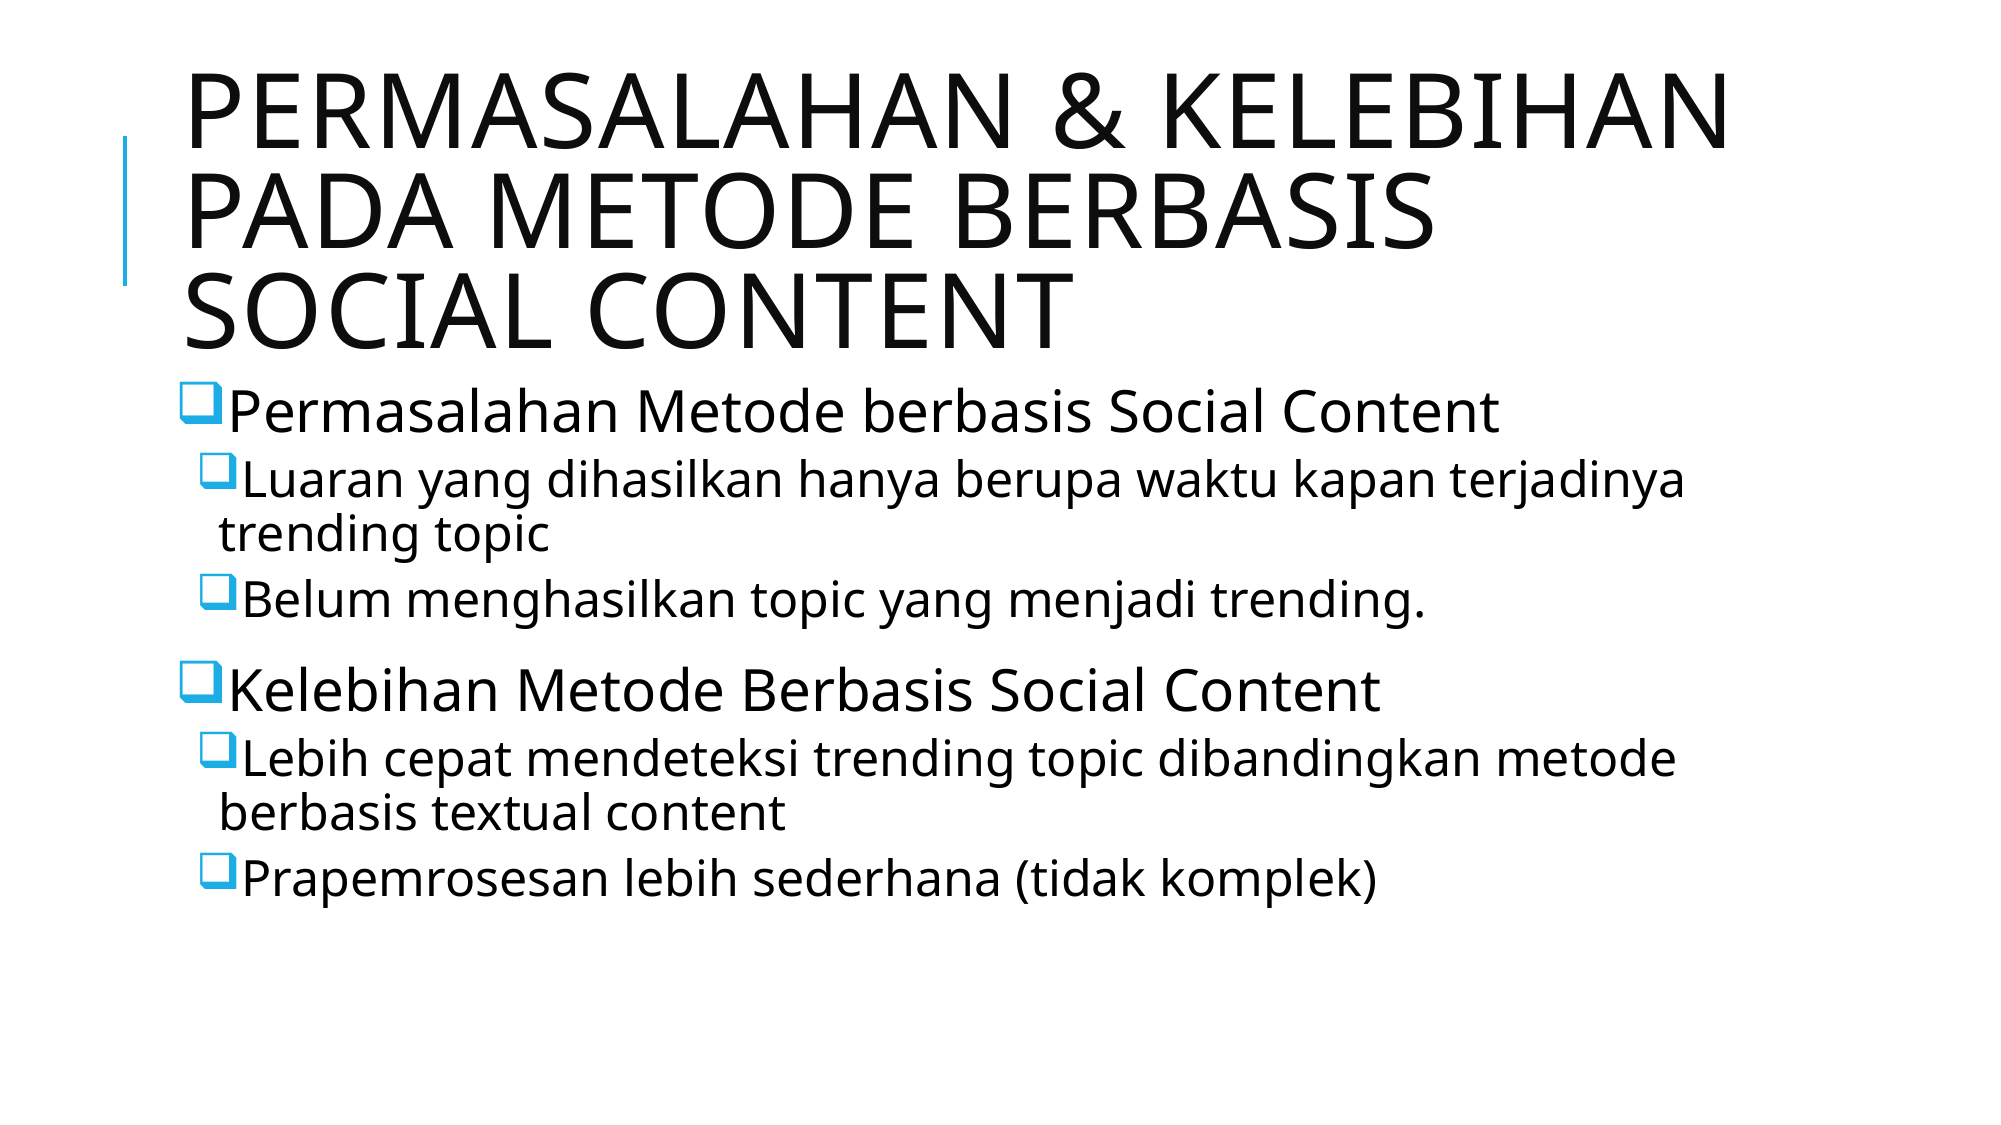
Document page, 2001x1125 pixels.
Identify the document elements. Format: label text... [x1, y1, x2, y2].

title Permasalahan & Kelebihan pada Metode Berbasis Social Content [168, 96, 1763, 342]
list Permasalahan Metode berbasis Social Content Luaran yang dihasilkan hanya berupa waktu kapan terjadinya trending topic Belum menghasilkan topic yang menjadi trending. Kelebihan Metode Berbasis Social Content Lebih cepat mendeteksi trending topic dibandingkan metode berbasis textual content Prapemrosesan lebih sederhana (tidak komplek) [168, 375, 1763, 1035]
